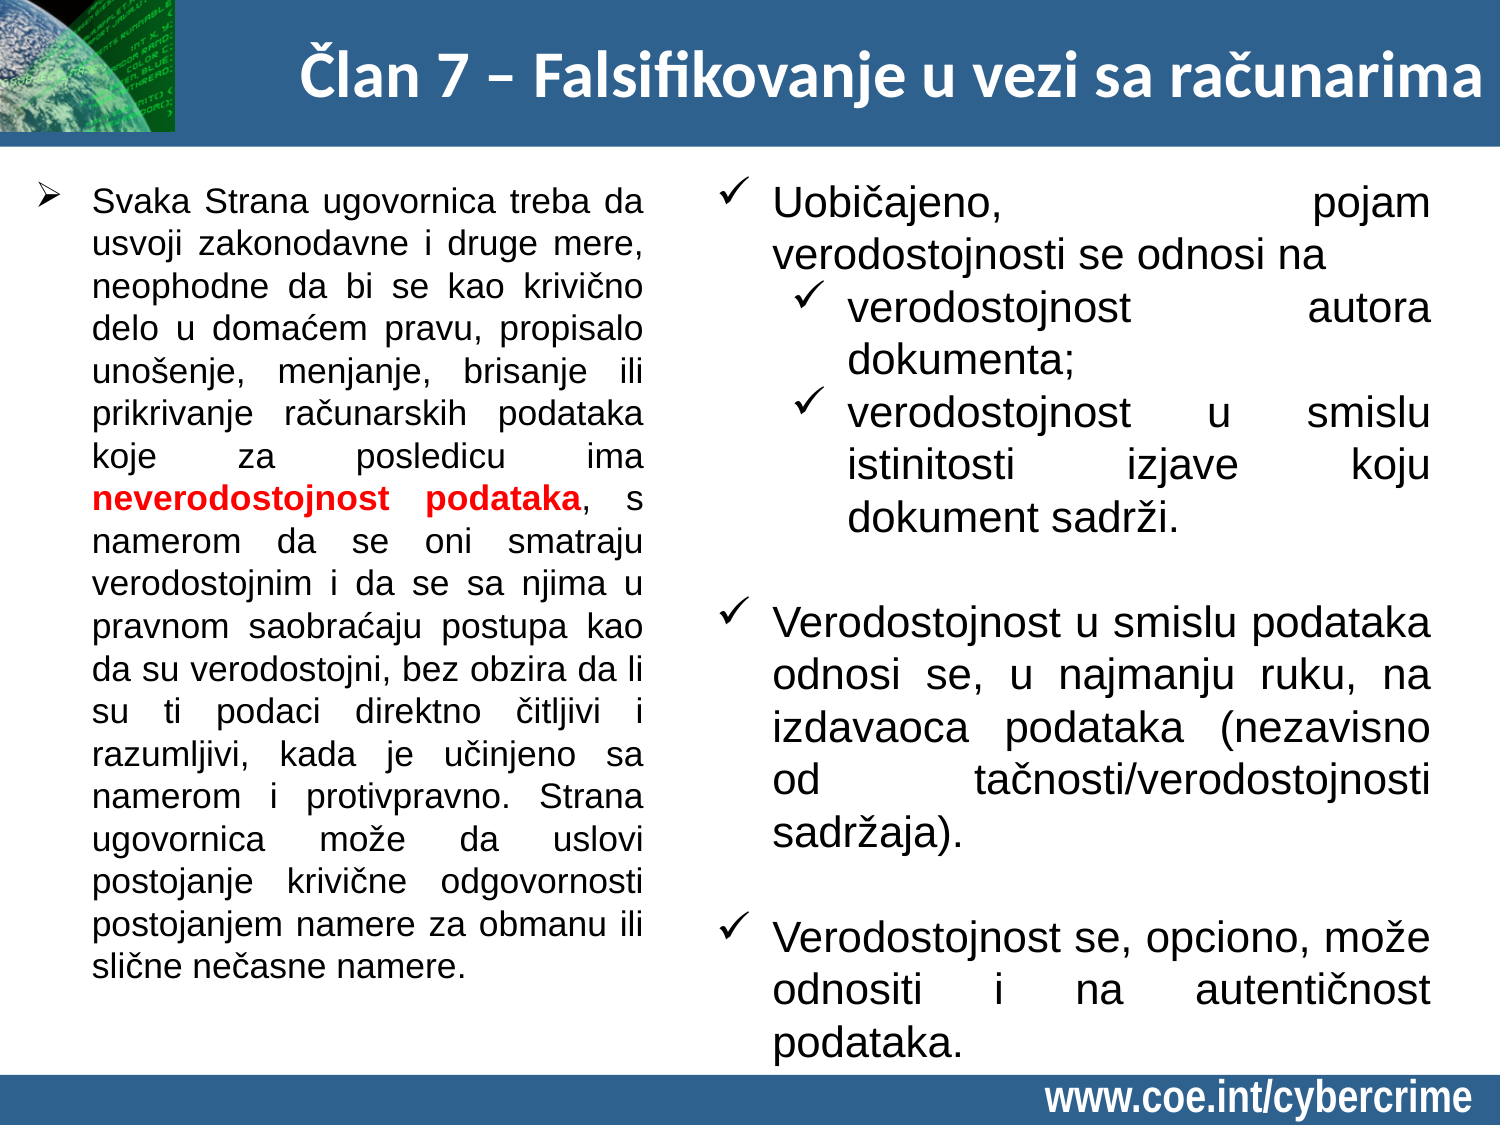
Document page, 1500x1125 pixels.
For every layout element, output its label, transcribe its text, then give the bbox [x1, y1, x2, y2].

text_box Član 7 – Falsifikovanje u vezi sa računarima [0, 0, 1500, 149]
picture [0, 0, 175, 132]
text_box www.coe.int/cybercrime [1030, 1059, 1500, 1125]
text_box Uobičajeno, pojam verodostojnosti se odnosi na verodostojnost autora dokumenta; verodostojnost u smislu istinitosti izjave koju dokument sadrži. Verodostojnost u smislu podataka odnosi se, u najmanju ruku, na izdavaoca podataka (nezavisno od tačnosti/verodostojnosti sadržaja). Verodostojnost se, opciono, može odnositi i na autentičnost podataka. [701, 166, 1447, 1074]
text_box Svaka Strana ugovornica treba da usvoji zakonodavne i druge mere, neophodne da bi se kao krivično delo u domaćem pravu, propisalo unošenje, menjanje, brisanje ili prikrivanje računarskih podataka koje za posledicu ima neverodostojnost podataka, s namerom da se oni smatraju verodostojnim i da se sa njima u pravnom saobraćaju postupa kao da su verodostojni, bez obzira da li su ti podaci direktno čitljivi i razumljivi, kada je učinjeno sa namerom i protivpravno. Strana ugovornica može da uslovi postojanje krivične odgovornosti postojanjem namere za obmanu ili slične nečasne namere. [20, 170, 659, 994]
text_box [0, 1073, 1030, 1125]
